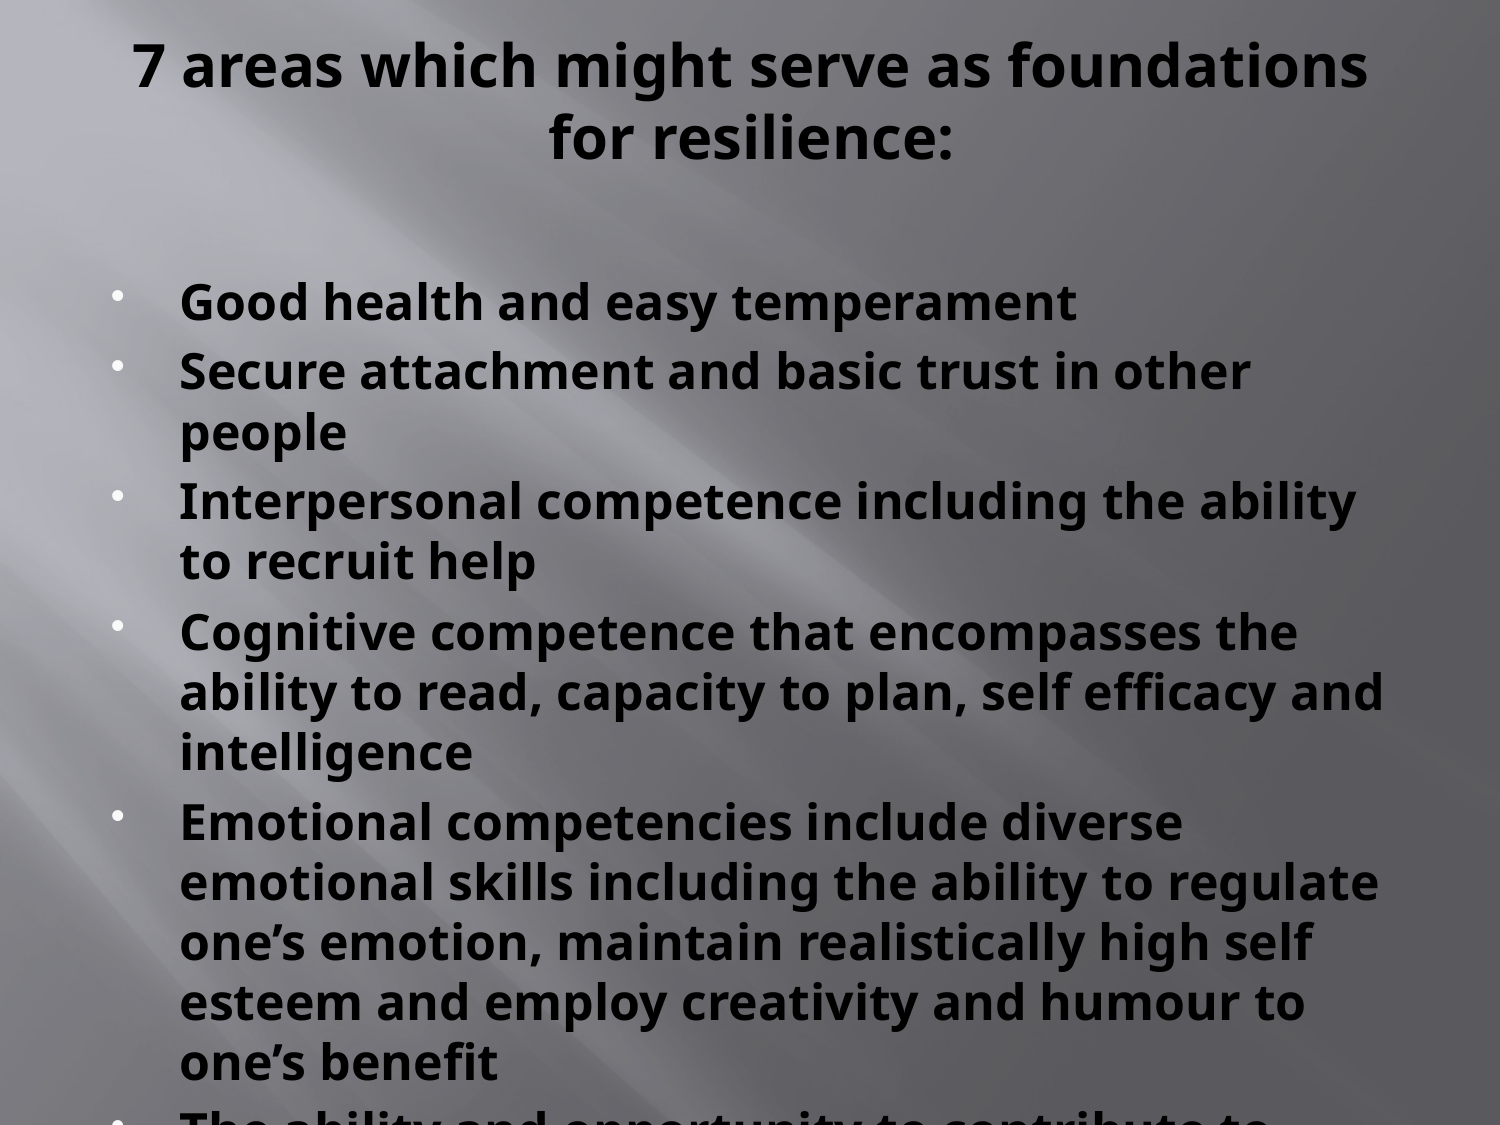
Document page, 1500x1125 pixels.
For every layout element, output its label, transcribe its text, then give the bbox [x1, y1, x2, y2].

list Good health and easy temperament Secure attachment and basic trust in other people Interpersonal competence including the ability to recruit help Cognitive competence that encompasses the ability to read, capacity to plan, self efficacy and intelligence Emotional competencies include diverse emotional skills including the ability to regulate one’s emotion, maintain realistically high self esteem and employ creativity and humour to one’s benefit The ability and opportunity to contribute to others Holding faith that your life matters and has meaning, including a moral sense of connection to others. [74, 262, 1426, 1125]
title 7 areas which might serve as foundations for resilience: [76, 19, 1427, 252]
